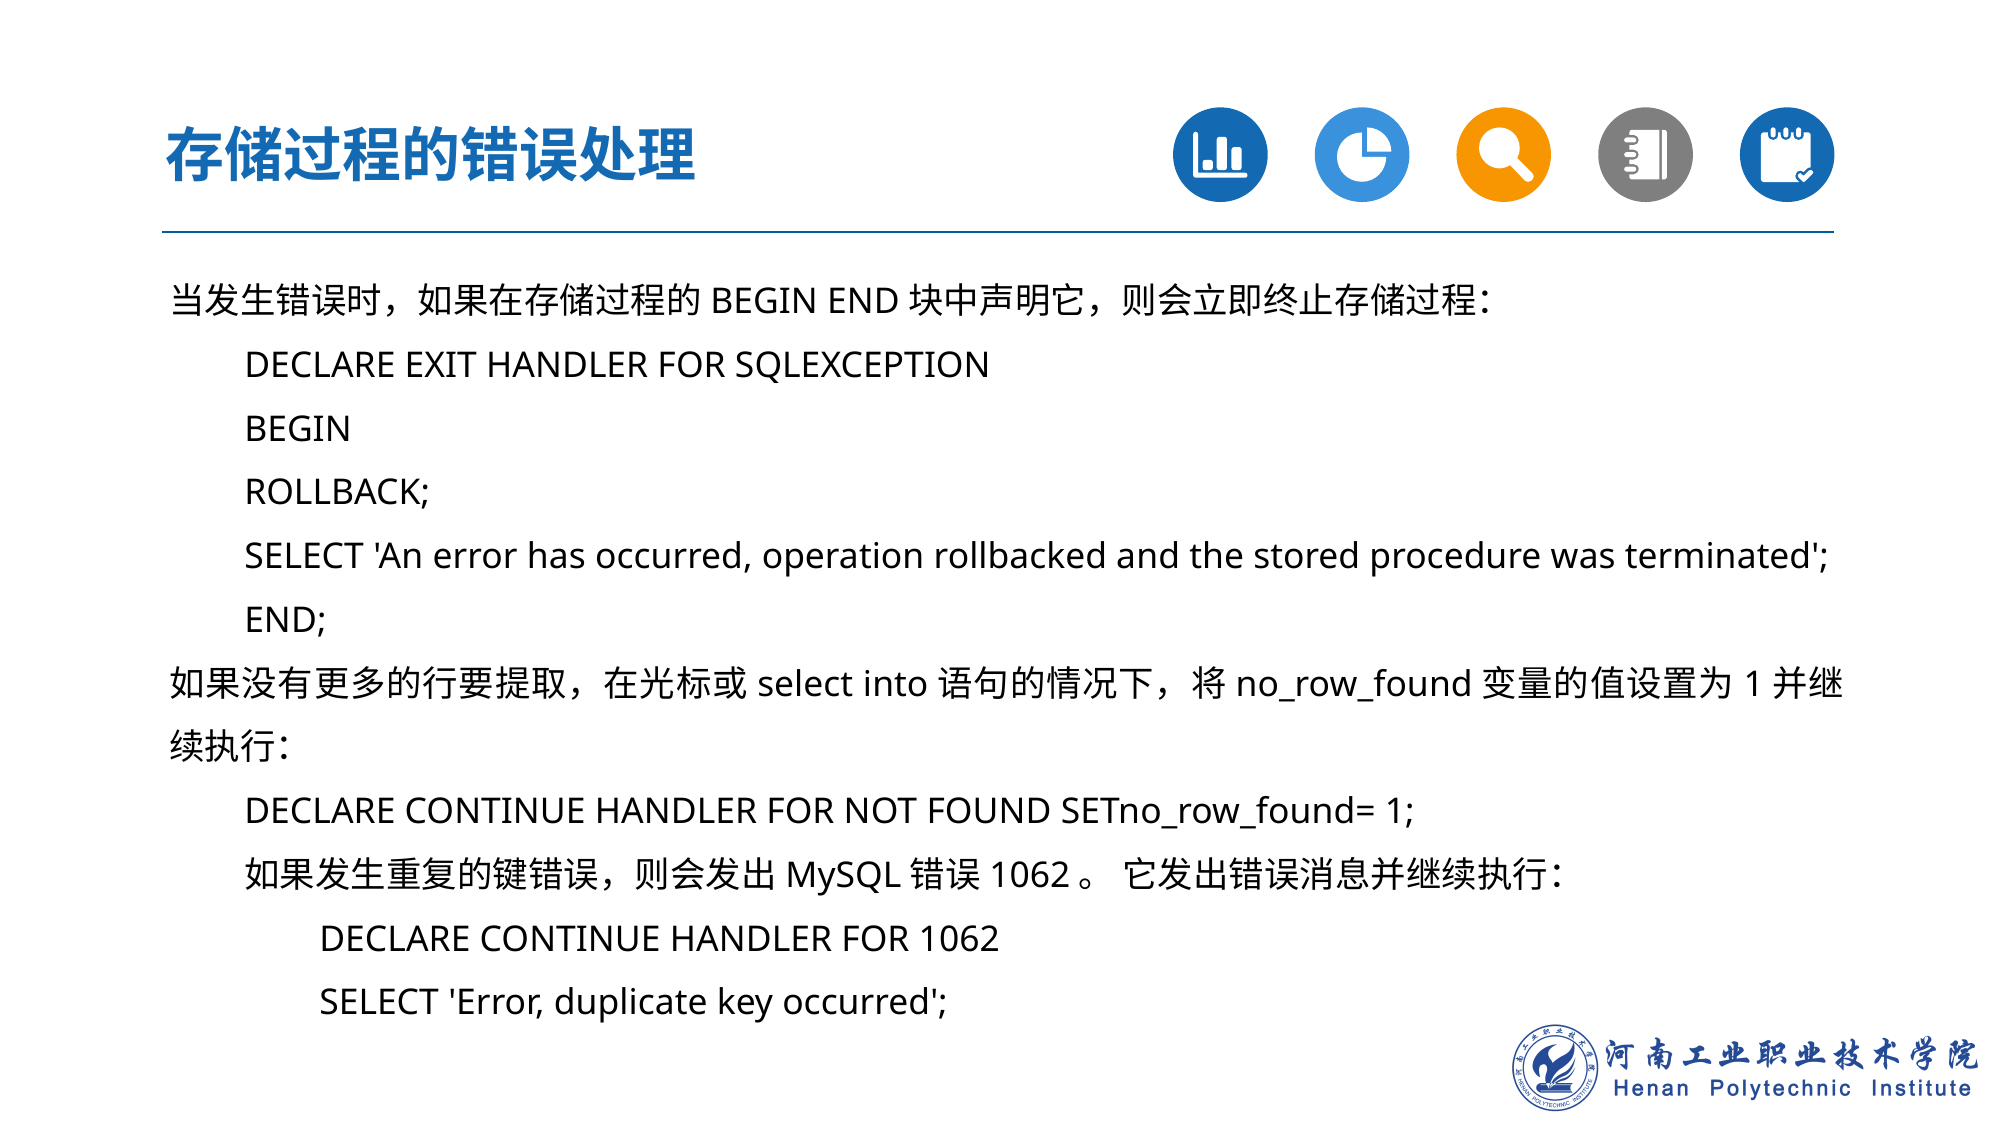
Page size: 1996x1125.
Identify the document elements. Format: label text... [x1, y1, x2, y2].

text_box 存储过程的错误处理 [110, 93, 752, 203]
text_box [1598, 107, 1694, 203]
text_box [1456, 107, 1552, 203]
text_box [1314, 107, 1410, 203]
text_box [1172, 107, 1268, 203]
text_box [1739, 107, 1835, 203]
picture [1493, 1020, 1984, 1118]
text_box 当发生错误时，如果在存储过程的BEGIN END块中声明它，则会立即终止存储过程： DECLARE EXIT HANDLER FOR SQLEXCEPTION BEGIN ROLLBACK; SELECT 'An error has occurred, operation rollbacked and the stored procedure was terminated'; END; 如果没有更多的行要提取，在光标或select into语句的情况下，将no_row_found变量的值设置为1并继续执行： DECLARE CONTINUE HANDLER FOR NOT FOUND SETno_row_found= 1; 如果发生重复的键错误，则会发出MySQL错误1062。 它发出错误消息并继续执行： DECLARE CONTINUE HANDLER FOR 1062 SELECT 'Error, duplicate key occurred'; [149, 246, 1865, 1117]
